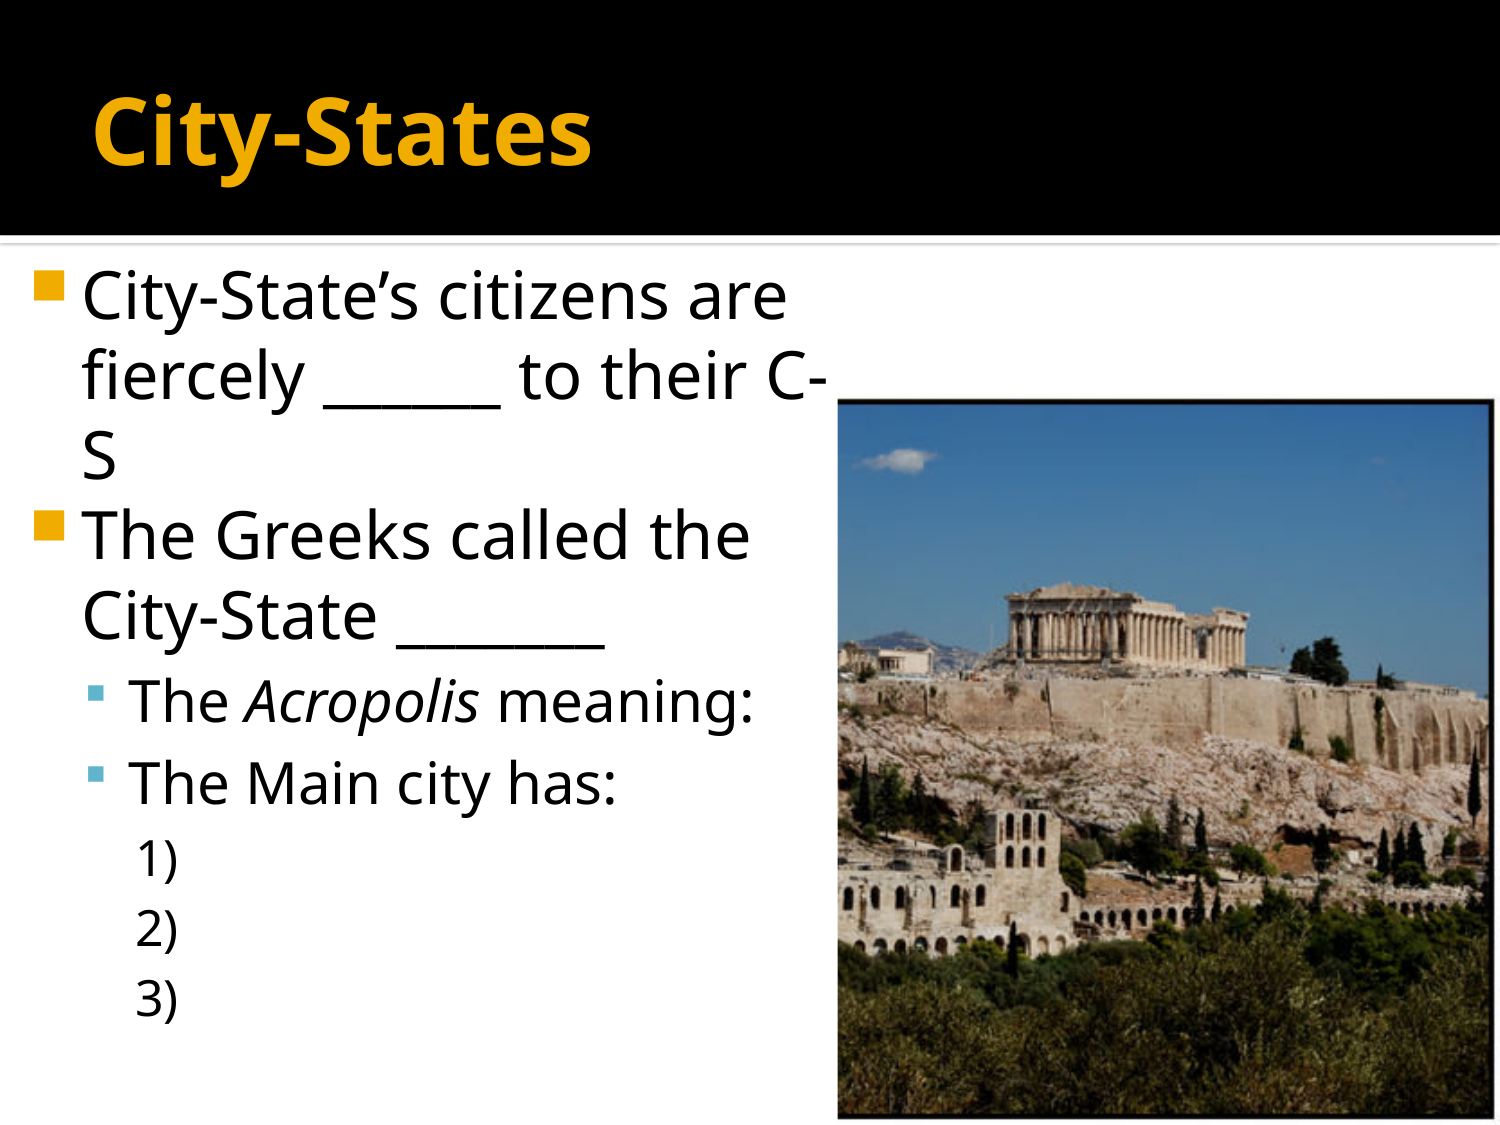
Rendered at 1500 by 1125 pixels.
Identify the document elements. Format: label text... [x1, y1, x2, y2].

title City-States [75, 25, 1425, 231]
list City-State’s citizens are fiercely ______ to their C-S The Greeks called the City-State _______ The Acropolis meaning: The Main city has: 1) 2) 3) [0, 237, 850, 1125]
picture [837, 394, 1500, 1125]
